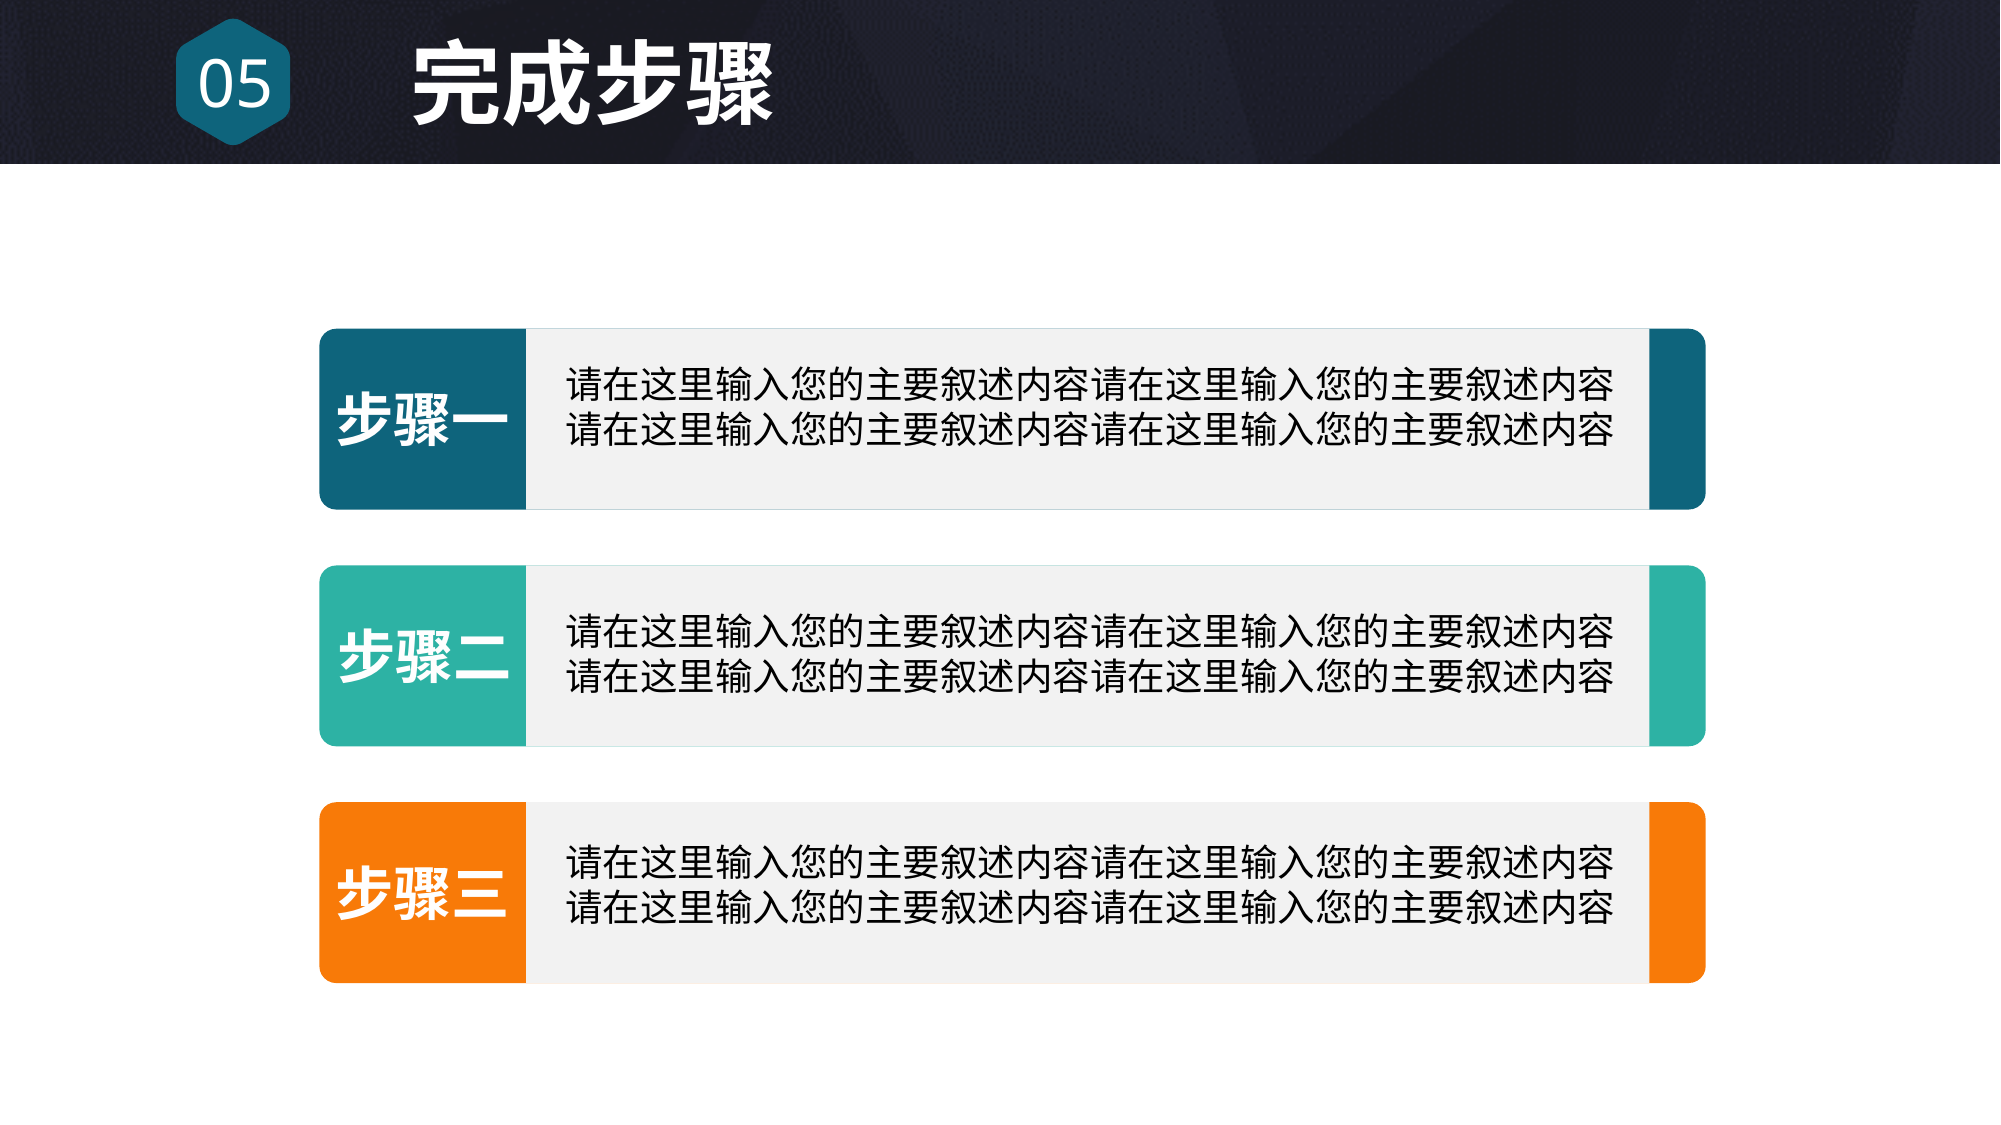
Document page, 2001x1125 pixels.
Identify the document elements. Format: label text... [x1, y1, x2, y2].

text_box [526, 328, 1650, 551]
text_box [318, 564, 1707, 748]
text_box [318, 327, 1707, 511]
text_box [526, 802, 1650, 1029]
text_box 步骤二 [322, 612, 526, 698]
picture [0, 0, 2000, 164]
text_box 步骤三 [320, 849, 525, 935]
text_box 步骤一 [320, 376, 525, 461]
text_box [318, 801, 1707, 985]
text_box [526, 565, 1650, 798]
